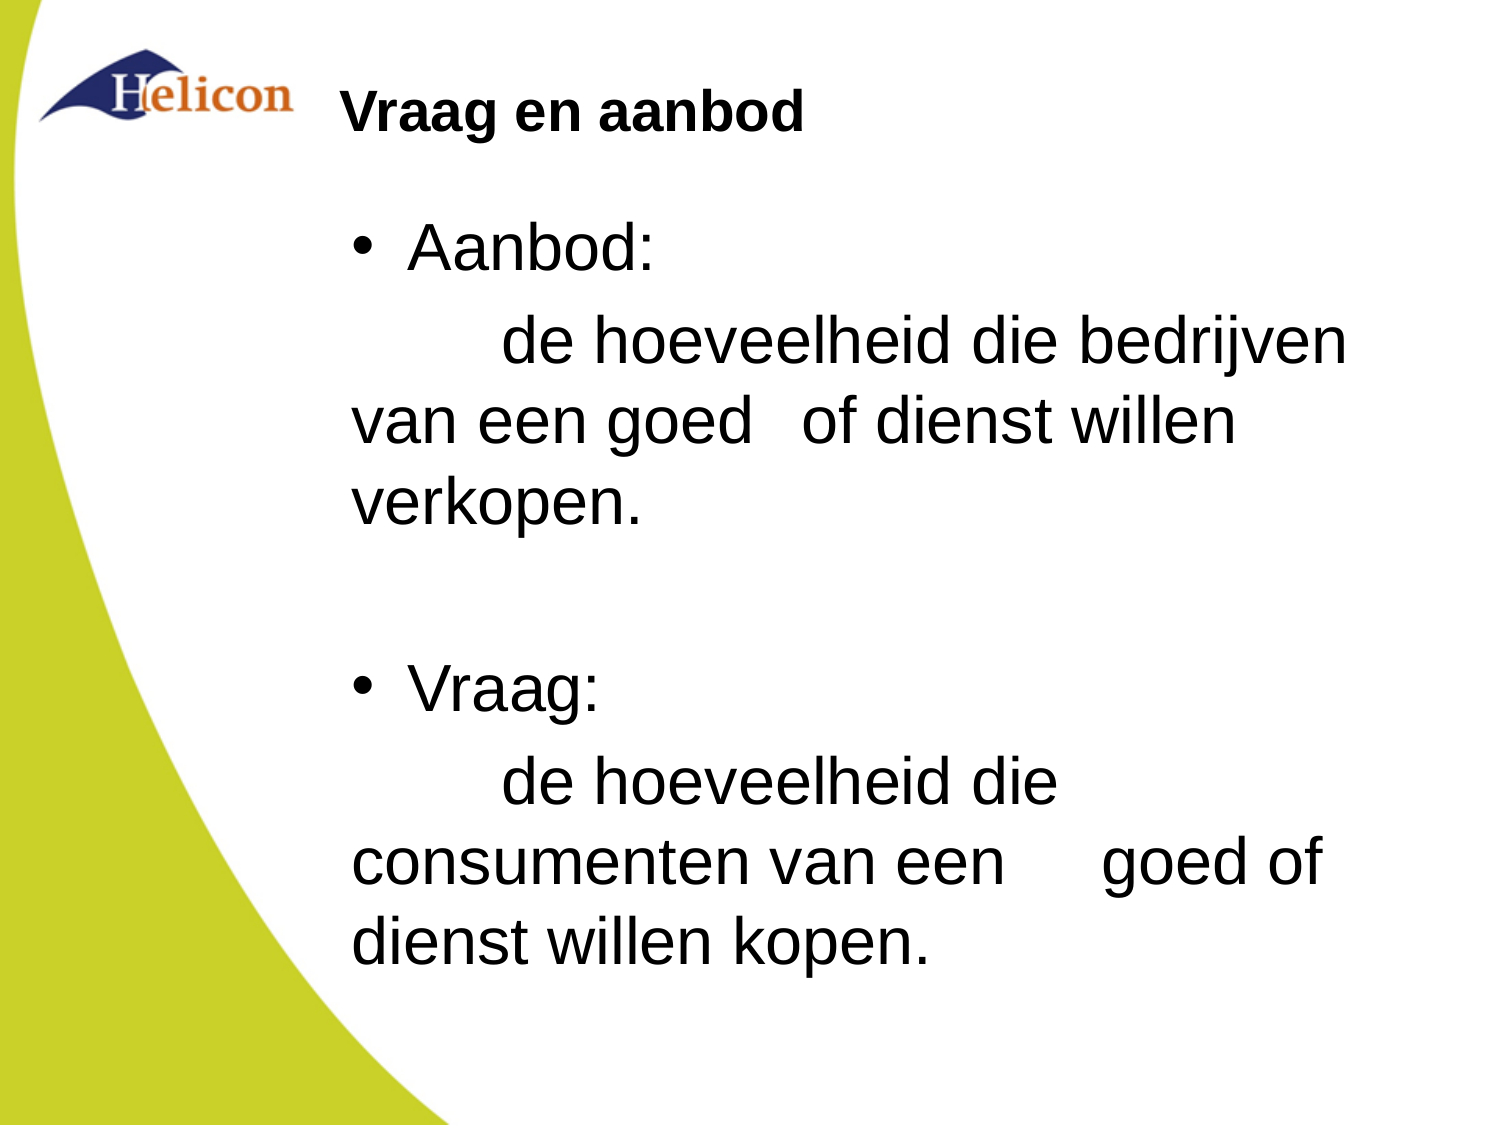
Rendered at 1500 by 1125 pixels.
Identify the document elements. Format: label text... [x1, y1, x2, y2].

title Vraag en aanbod [324, 54, 1415, 161]
list Aanbod: de hoeveelheid die bedrijven van een goed of dienst willen verkopen. Vraag: de hoeveelheid die consumenten van een goed of dienst willen kopen. [336, 196, 1425, 1005]
picture [0, 0, 1500, 1125]
